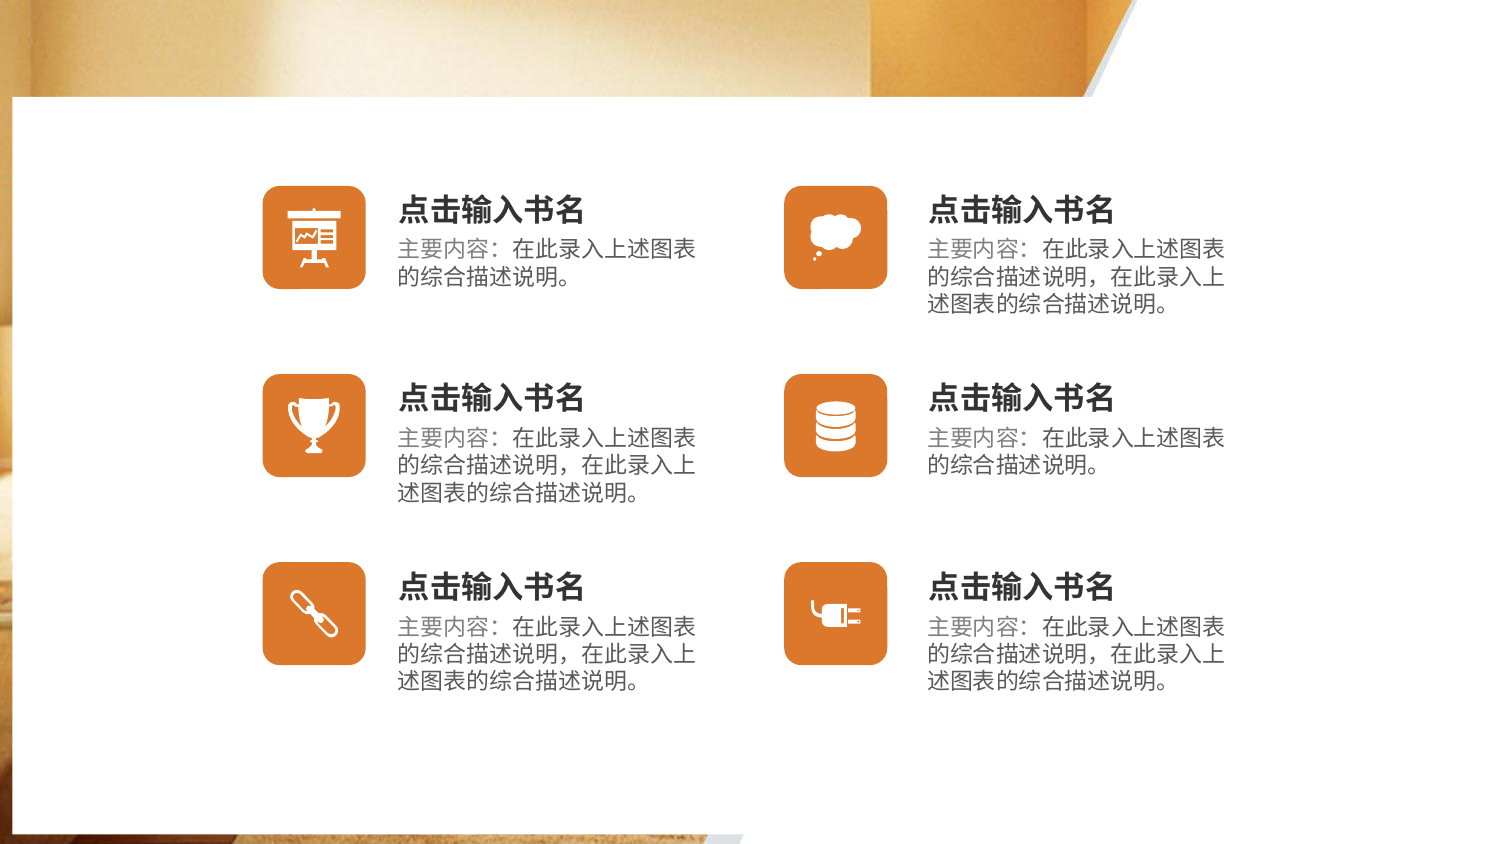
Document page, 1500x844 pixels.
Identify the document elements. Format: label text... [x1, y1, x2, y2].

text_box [262, 185, 366, 290]
text_box 点击输入书名 [387, 561, 598, 606]
text_box 主要内容：在此录入上述图表的综合描述说明，在此录入上述图表的综合描述说明。 [386, 417, 721, 512]
text_box 点击输入书名 [387, 372, 598, 417]
text_box 主要内容：在此录入上述图表的综合描述说明，在此录入上述图表的综合描述说明。 [915, 229, 1251, 323]
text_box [262, 561, 366, 666]
text_box 主要内容：在此录入上述图表的综合描述说明。 [915, 417, 1251, 484]
text_box 主要内容：在此录入上述图表的综合描述说明。 [386, 229, 721, 296]
text_box 点击输入书名 [917, 561, 1128, 606]
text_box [783, 561, 888, 666]
text_box 点击输入书名 [917, 372, 1128, 417]
picture [0, 0, 1500, 844]
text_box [783, 373, 888, 478]
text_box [262, 373, 366, 478]
text_box 点击输入书名 [387, 184, 598, 229]
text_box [783, 185, 888, 290]
text_box 点击输入书名 [917, 184, 1128, 229]
text_box 主要内容：在此录入上述图表的综合描述说明，在此录入上述图表的综合描述说明。 [915, 606, 1251, 700]
text_box 主要内容：在此录入上述图表的综合描述说明，在此录入上述图表的综合描述说明。 [386, 606, 721, 700]
